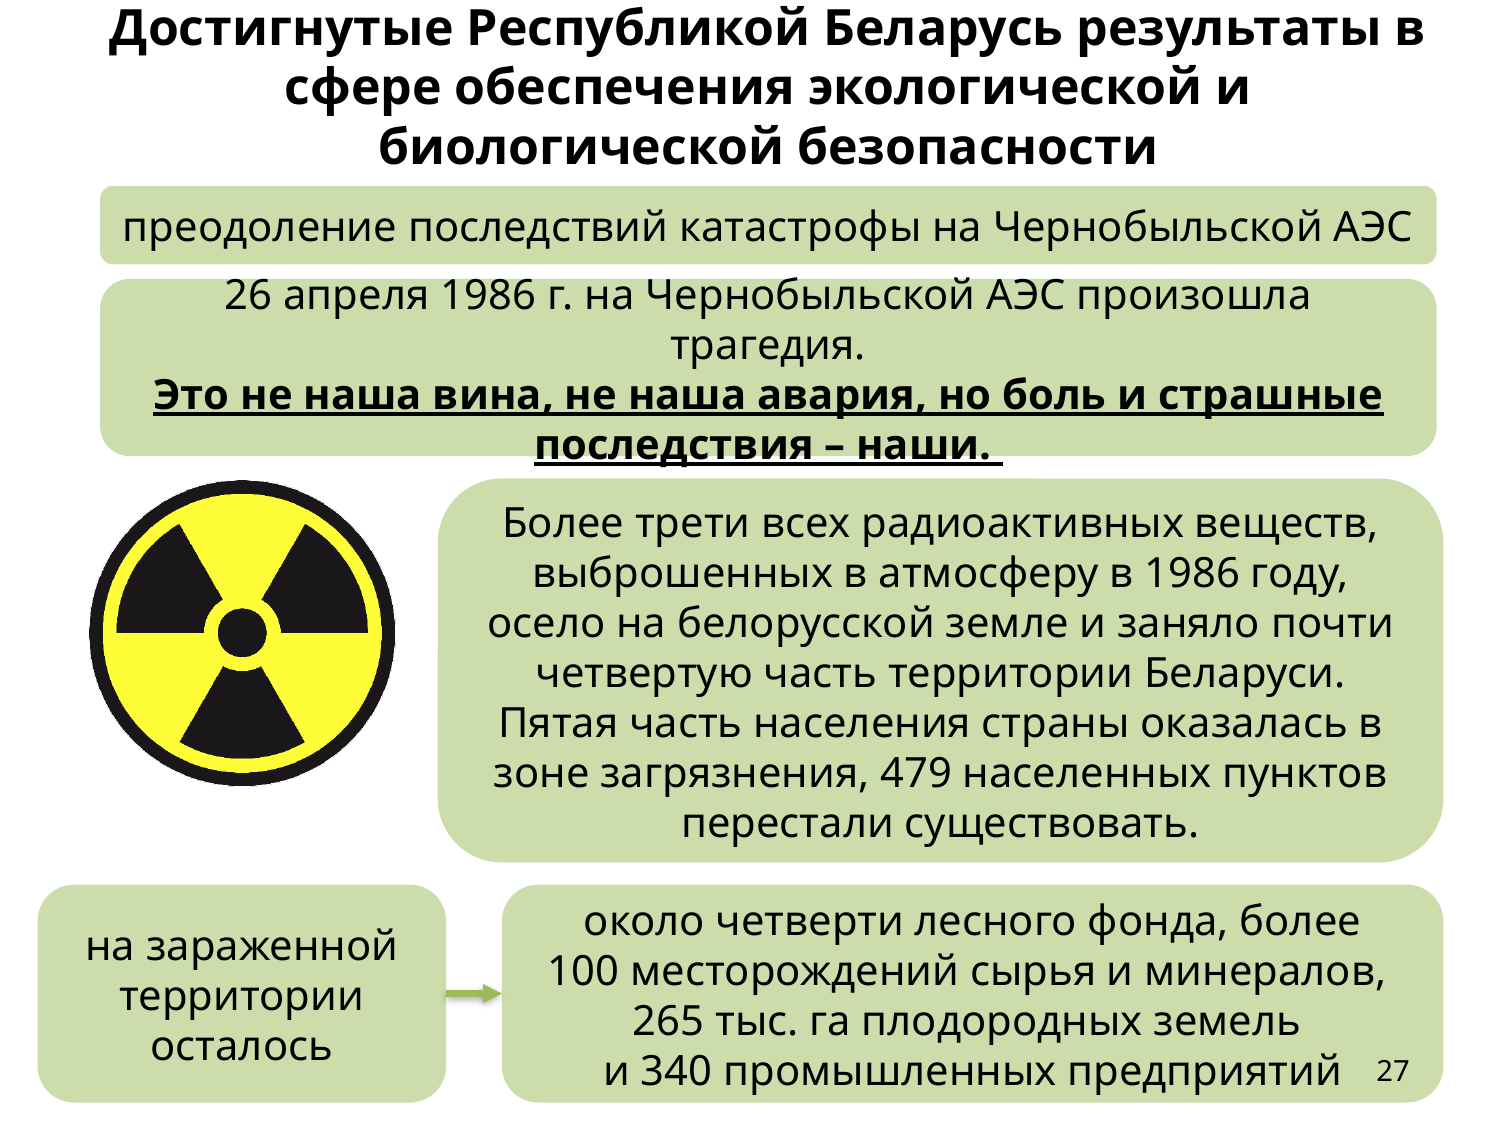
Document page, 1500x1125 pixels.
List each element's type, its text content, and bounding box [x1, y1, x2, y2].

text_box преодоление последствий катастрофы на Чернобыльской АЭС [100, 185, 1437, 265]
text_box на зараженной территории осталось [37, 884, 447, 1103]
text_box около четверти лесного фонда, более 100 месторождений сырья и минералов, 265 тыс. га плодородных земель и 340 промышленных предприятий [501, 884, 1444, 1103]
text_box 26 апреля 1986 г. на Чернобыльской АЭС произошла трагедия. Это не наша вина, не наша авария, но боль и страшные последствия – наши. [100, 278, 1437, 457]
text_box Достигнутые Республикой Беларусь результаты в сфере обеспечения экологической и биологической безопасности [93, 0, 1444, 172]
text_box Более трети всех радиоактивных веществ, выброшенных в атмосферу в 1986 году, осело на белорусской земле и заняло почти четвертую часть территории Беларуси. Пятая часть населения страны оказалась в зоне загрязнения, 479 населенных пунктов перестали существовать. [437, 478, 1444, 863]
picture [88, 479, 396, 788]
slide_number 27 [1074, 1042, 1425, 1103]
